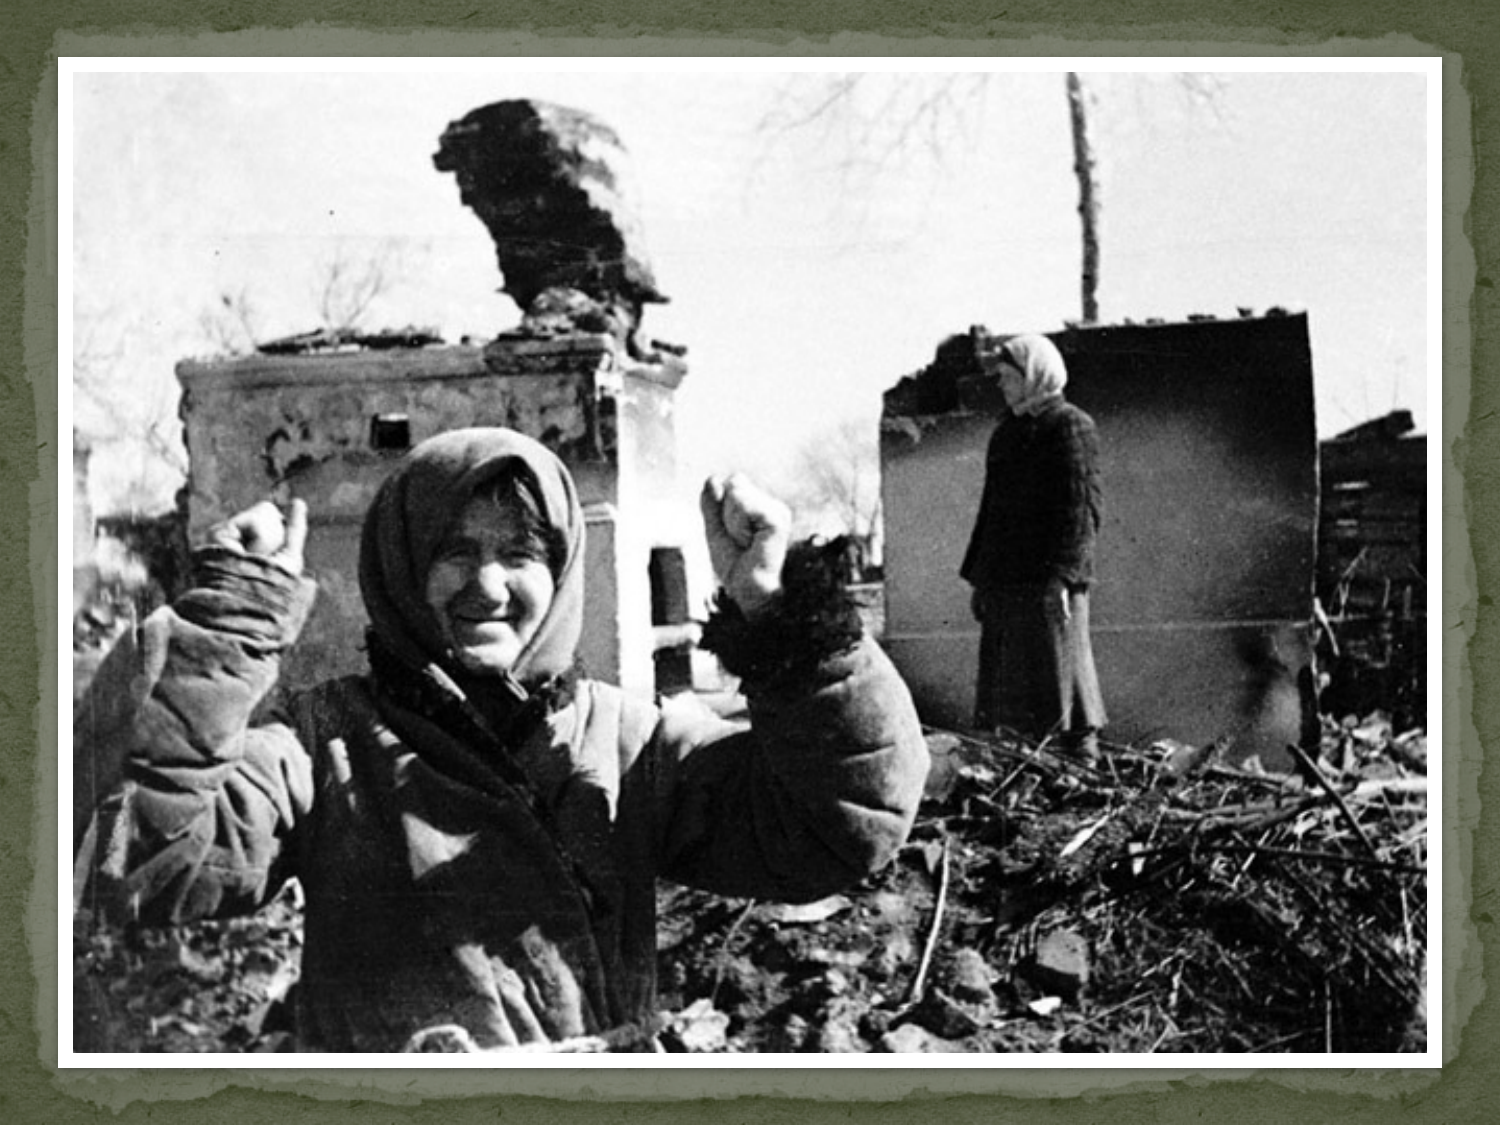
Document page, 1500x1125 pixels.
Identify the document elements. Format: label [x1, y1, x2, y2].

picture [73, 72, 1427, 1053]
